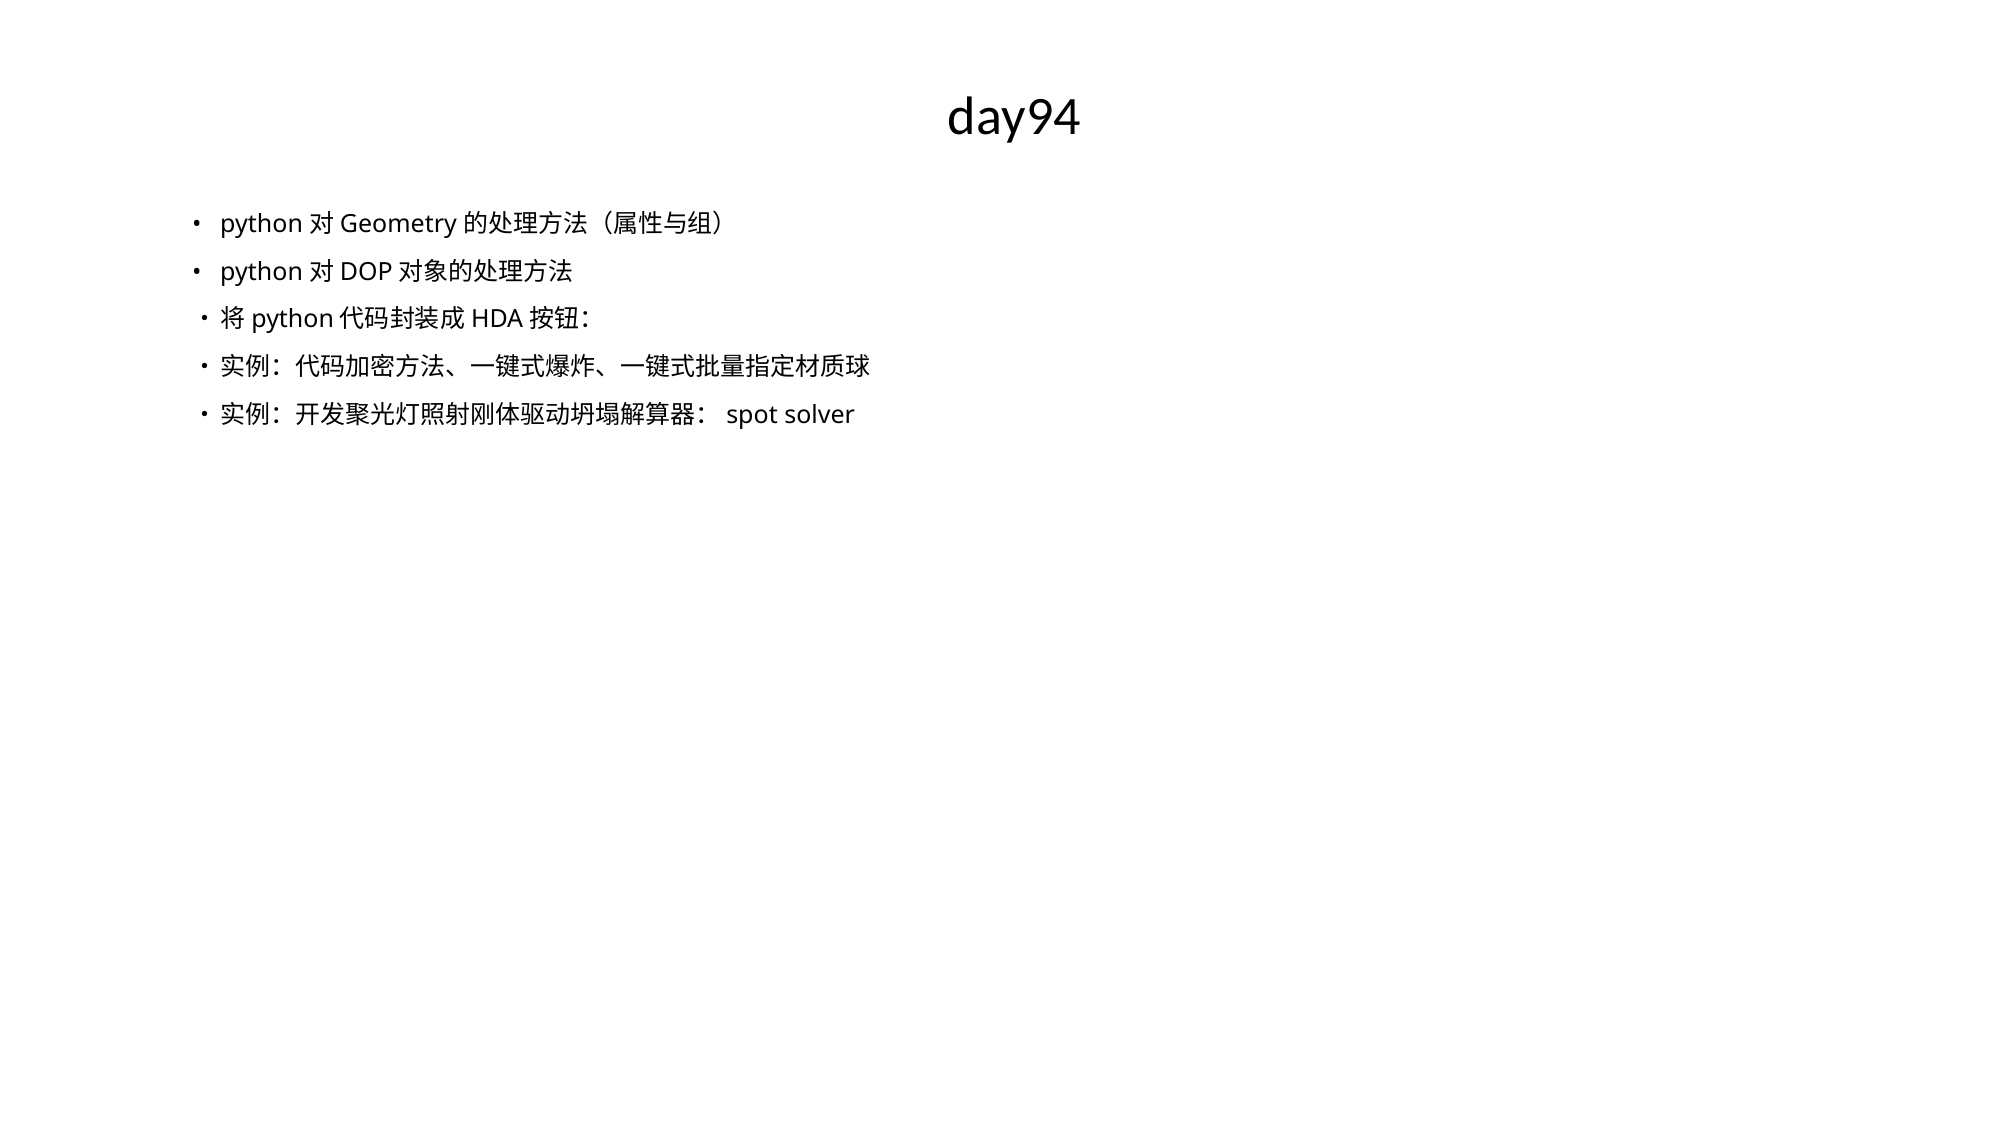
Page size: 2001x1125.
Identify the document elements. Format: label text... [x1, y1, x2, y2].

title day94 [543, 41, 1486, 154]
subtitle • python对Geometry的处理方法（属性与组） • python对DOP对象的处理方法 • 将python代码封装成HDA按钮： • 实例：代码加密方法、一键式爆炸、一键式批量指定材质球 • 实例：开发聚光灯照射刚体驱动坍塌解算器：spot solver [176, 203, 1815, 903]
